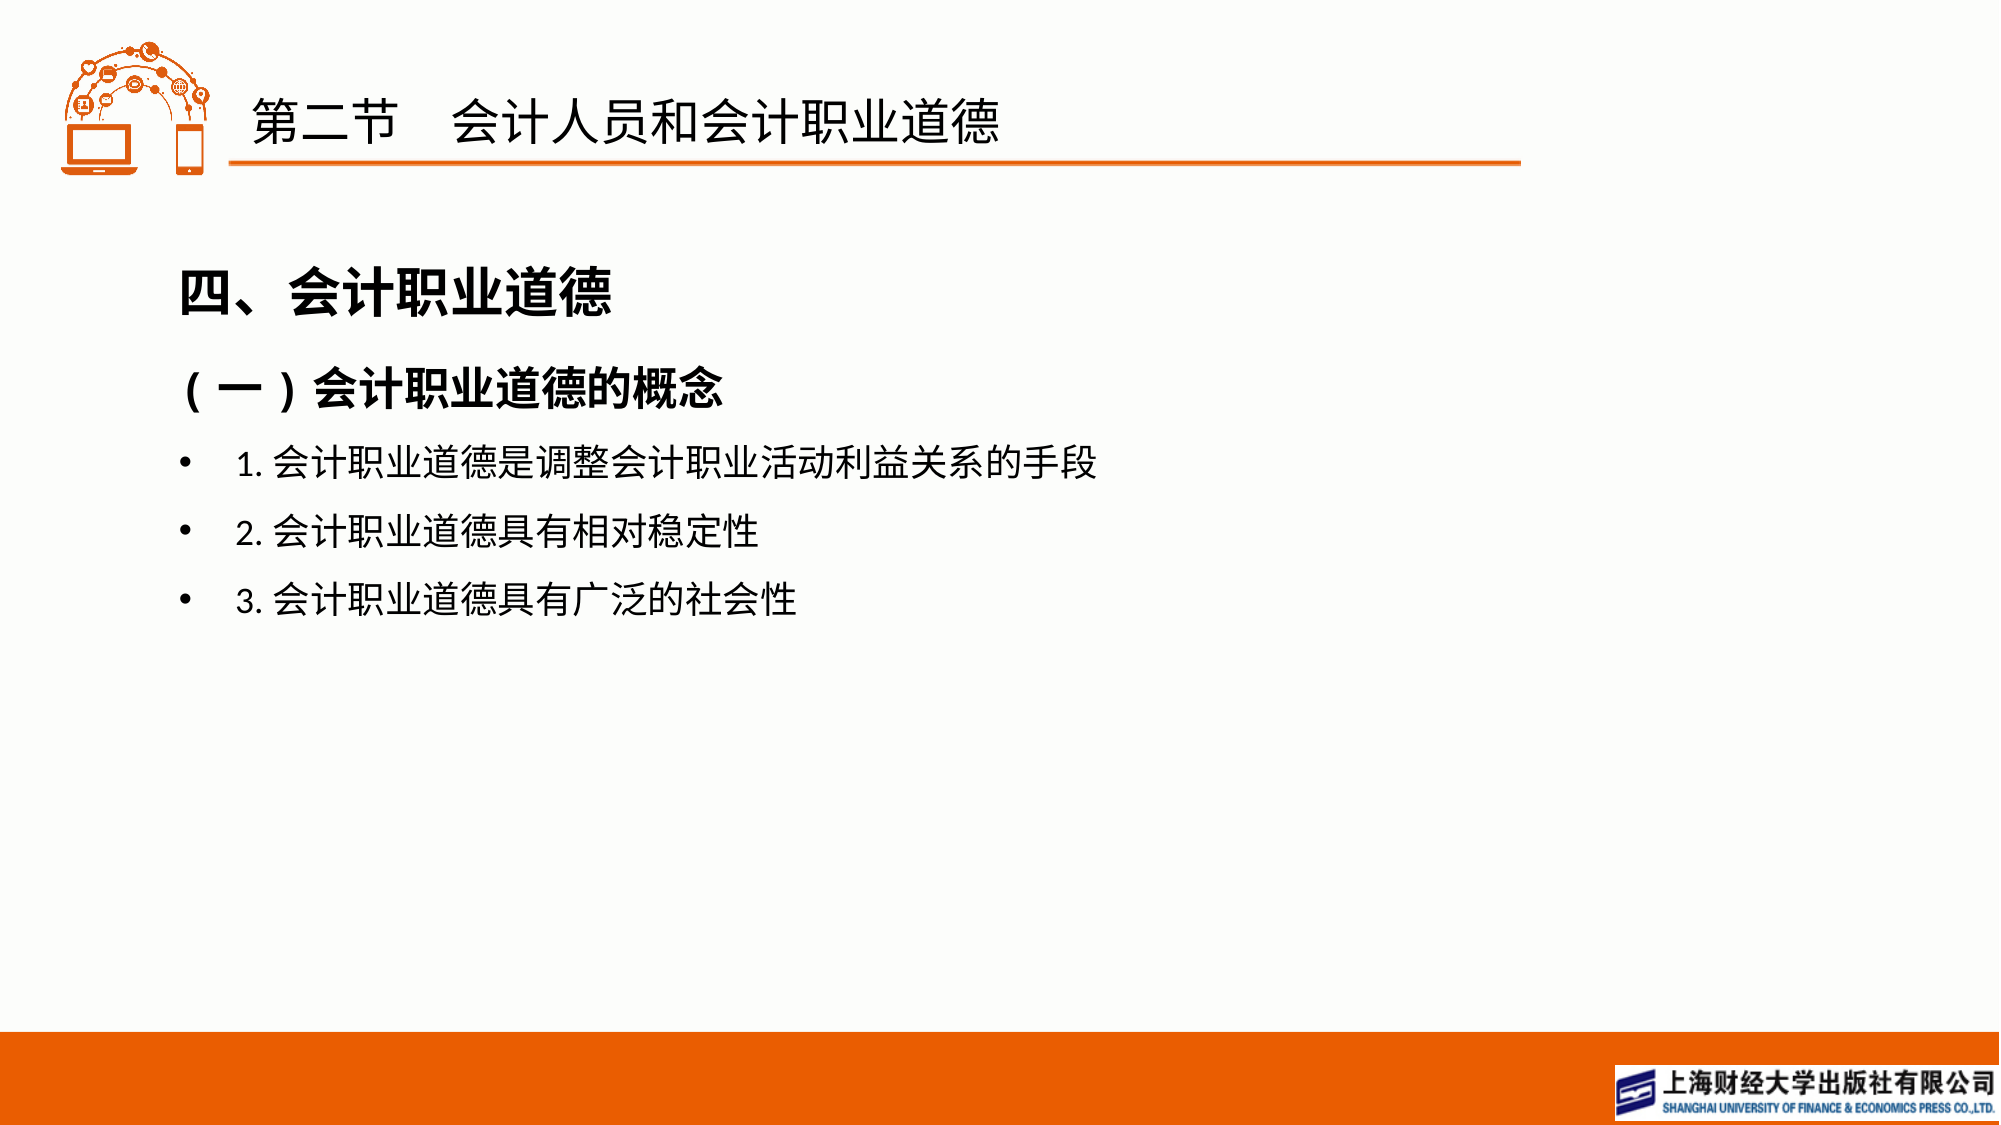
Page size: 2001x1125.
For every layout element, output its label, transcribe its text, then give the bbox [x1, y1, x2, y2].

title 第二节 会计人员和会计职业道德 [235, 82, 1605, 189]
picture [0, 0, 2000, 1125]
list 四、会计职业道德 (一)会计职业道德的概念 1.会计职业道德是调整会计职业活动利益关系的手段 2.会计职业道德具有相对稳定性 3.会计职业道德具有广泛的社会性 [163, 227, 1849, 1049]
